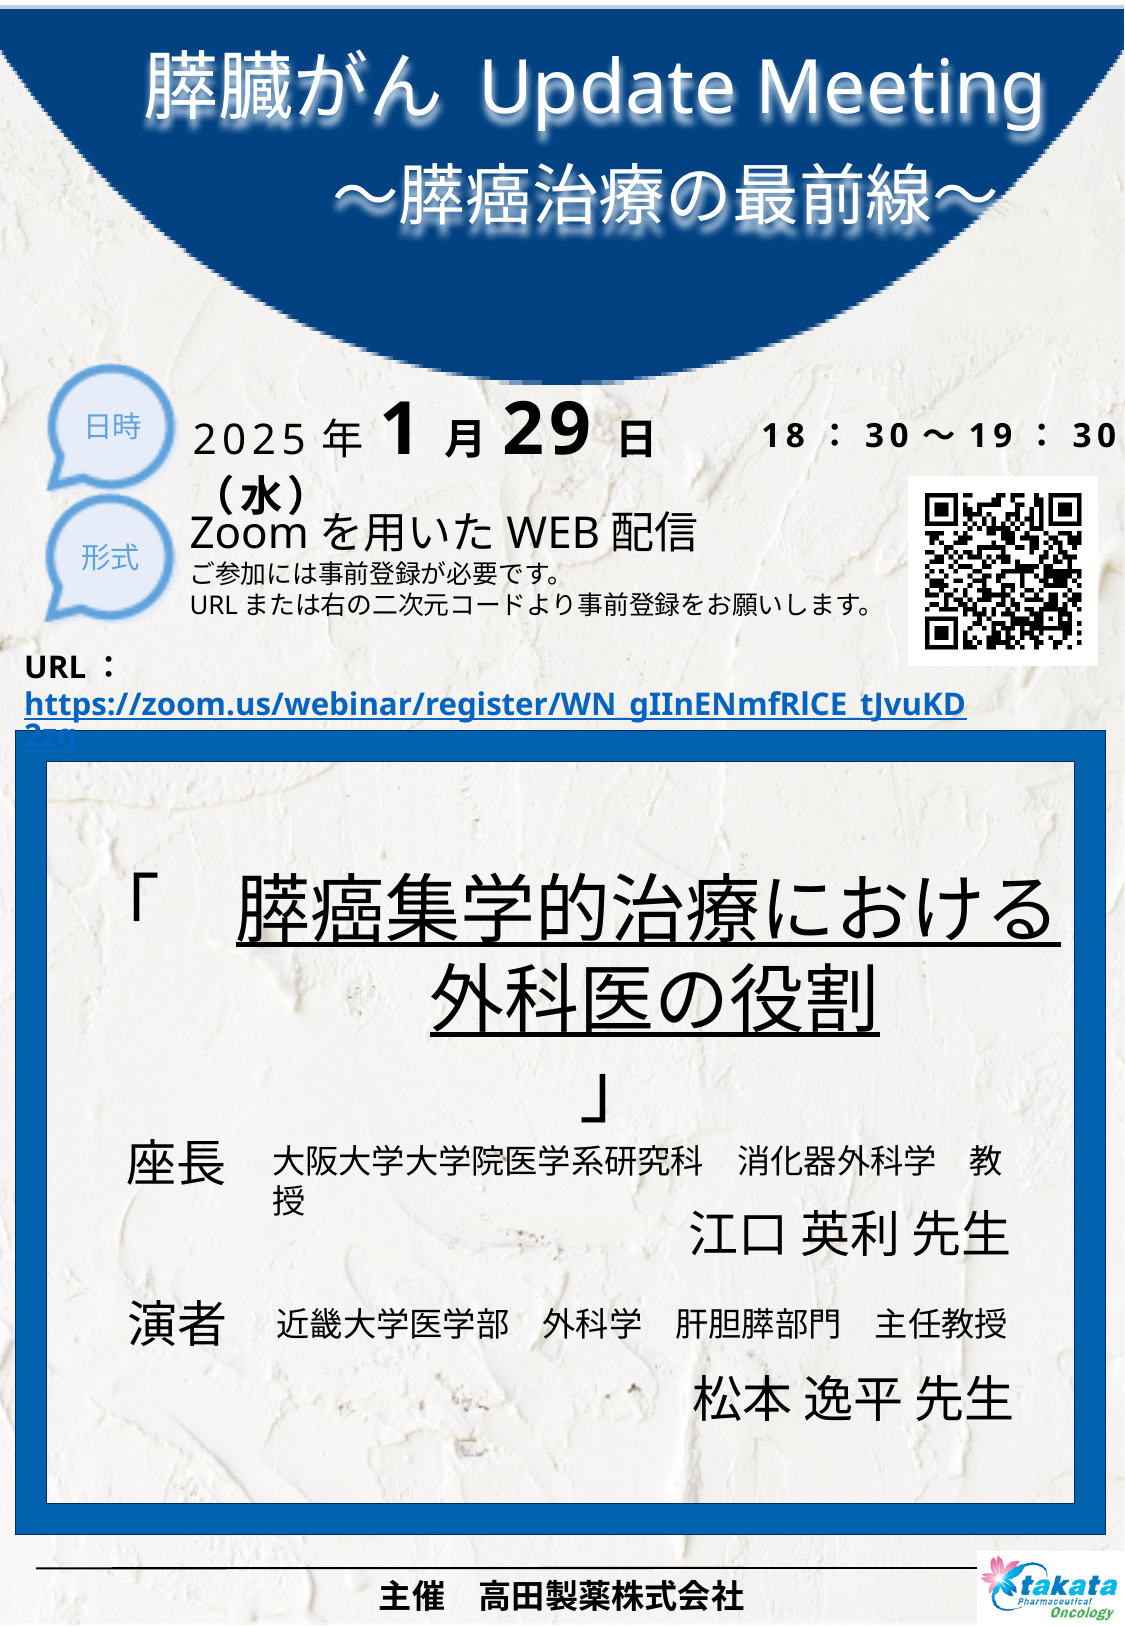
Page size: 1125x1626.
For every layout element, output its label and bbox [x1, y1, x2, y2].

text_box [74, 1115, 1042, 1271]
picture [0, 0, 1125, 1625]
